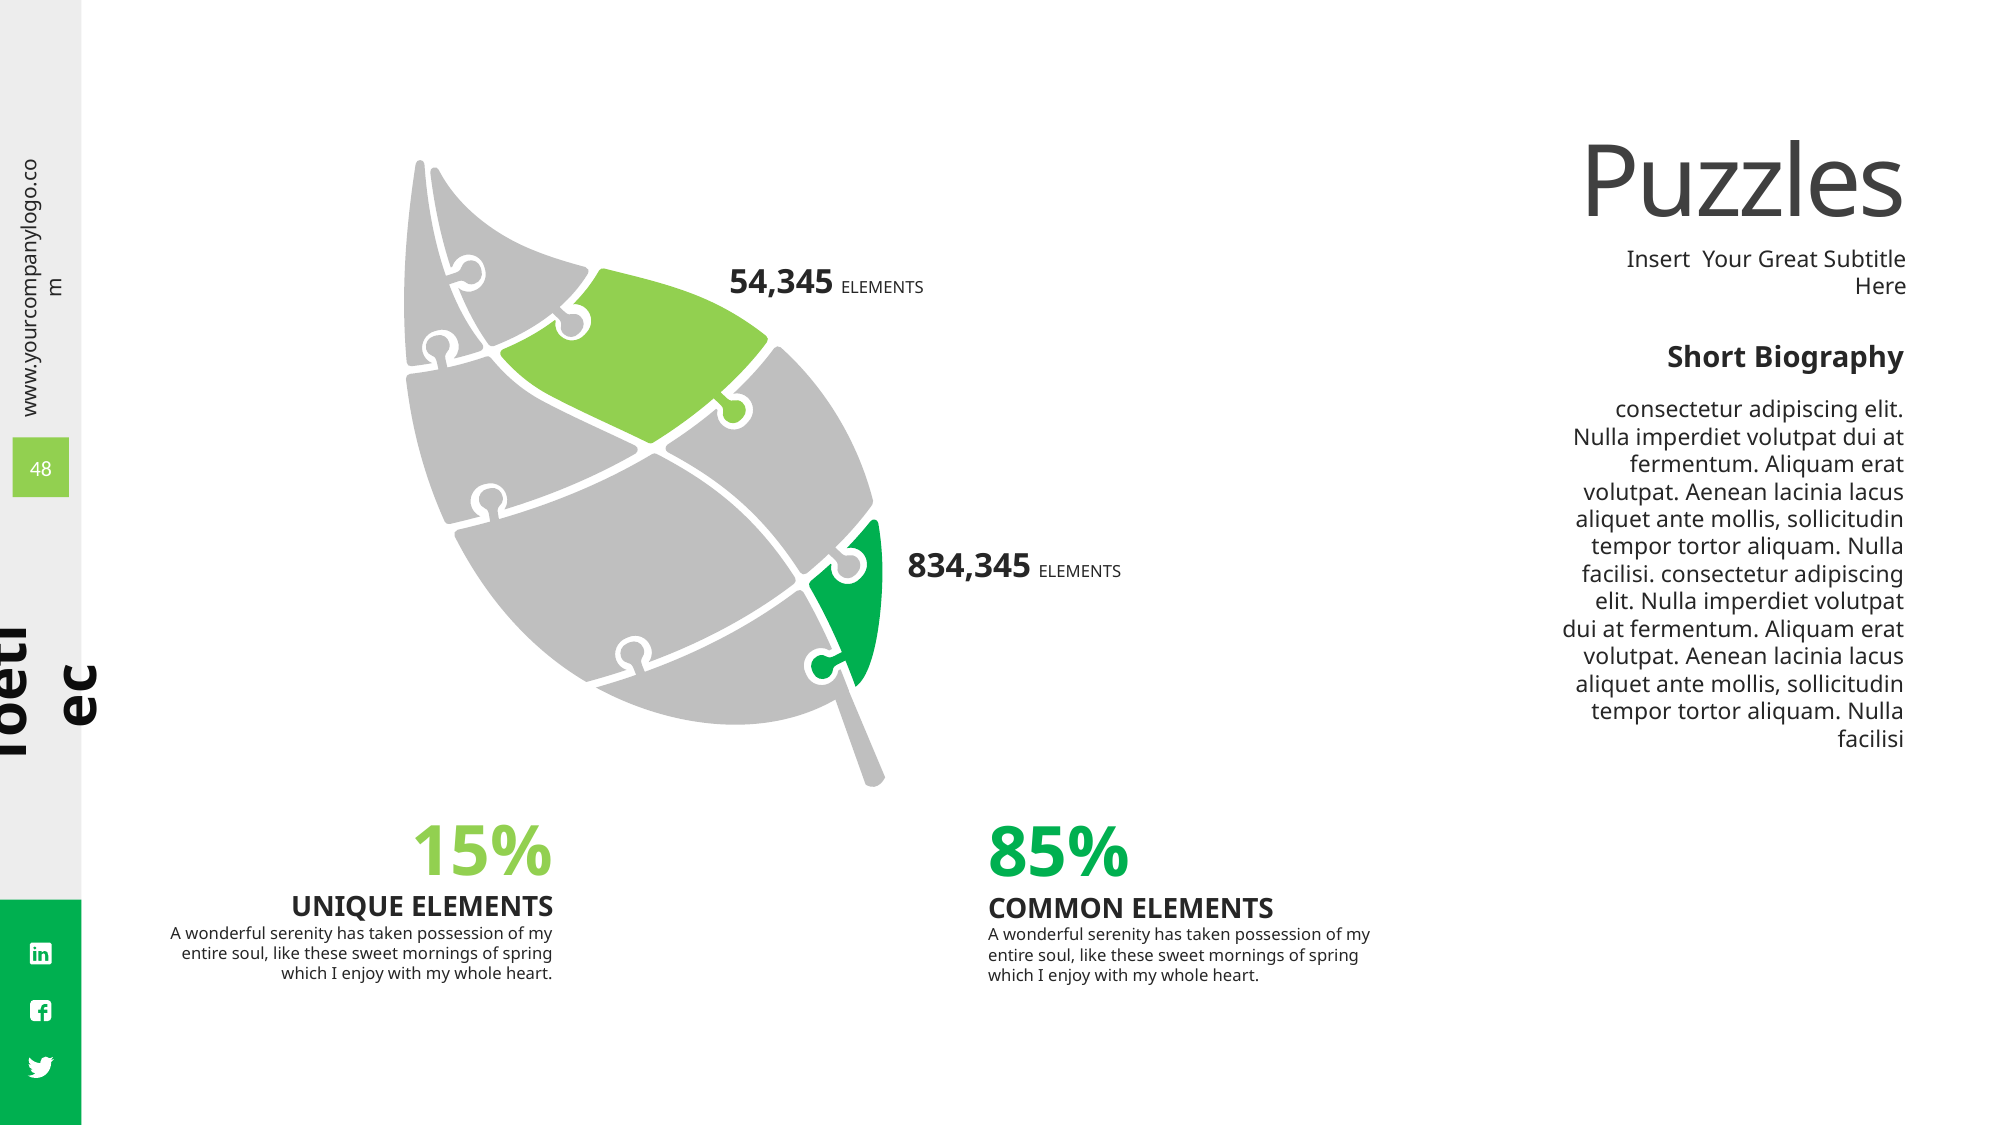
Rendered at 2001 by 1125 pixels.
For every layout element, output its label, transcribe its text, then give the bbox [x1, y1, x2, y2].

text_box Short Biography [1635, 321, 1920, 390]
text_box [362, 183, 905, 774]
text_box Puzzles [1393, 116, 1922, 236]
slide_number 48 [12, 437, 69, 498]
text_box 85% COMMON ELEMENTS A wonderful serenity has taken possession of my entire soul, like these sweet mornings of spring which I enjoy with my whole heart. [968, 786, 1394, 995]
text_box consectetur adipiscing elit. Nulla imperdiet volutpat dui at fermentum. Aliquam erat volutpat. Aenean lacinia lacus aliquet ante mollis, sollicitudin tempor tortor aliquam. Nulla facilisi. consectetur adipiscing elit. Nulla imperdiet volutpat dui at fermentum. Aliquam erat volutpat. Aenean lacinia lacus aliquet ante mollis, sollicitudin tempor tortor aliquam. Nulla facilisi [1540, 387, 1920, 760]
text_box 54,345 ELEMENTS [905, 252, 940, 308]
text_box 834,345 ELEMENTS [905, 537, 1137, 592]
text_box 15% UNIQUE ELEMENTS A wonderful serenity has taken possession of my entire soul, like these sweet mornings of spring which I enjoy with my whole heart. [147, 784, 574, 993]
text_box Insert Your Great Subtitle Here [1567, 237, 1922, 307]
